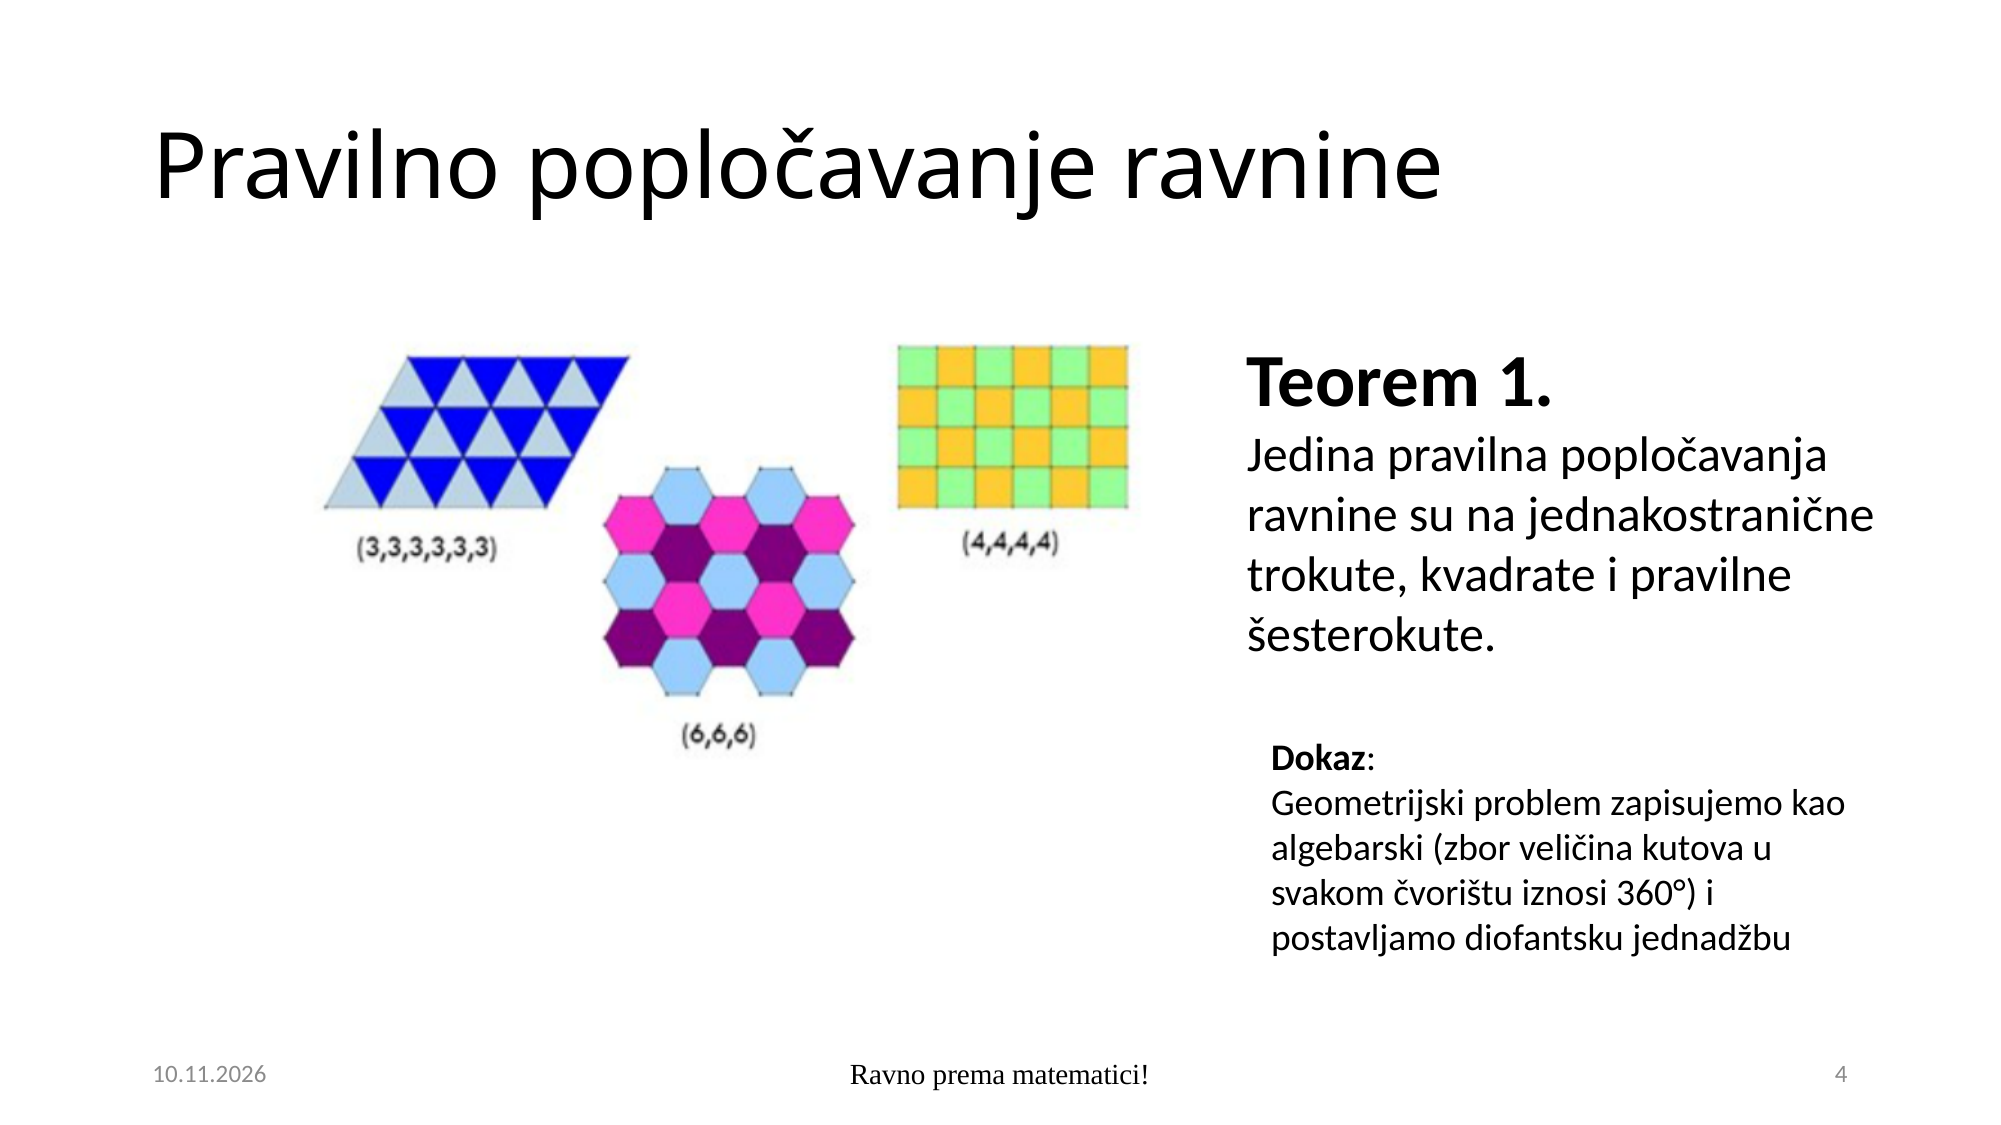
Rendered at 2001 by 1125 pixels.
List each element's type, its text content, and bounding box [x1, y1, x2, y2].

footer Ravno prema matematici! [662, 1042, 1338, 1103]
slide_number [137, 1042, 588, 1103]
title Pravilno popločavanje ravnine [137, 59, 1863, 278]
slide_number 4 [1412, 1042, 1863, 1103]
text_box Teorem 1. Jedina pravilna popločavanja ravnine su na jednakostranične trokute, kvadrate i pravilne šesterokute. [1540, 324, 1969, 670]
text_box Dokaz: Geometrijski problem zapisujemo kao algebarski (zbor veličina kutova u svakom čvorištu iznosi 360°) i postavljamo diofantsku jednadžbu [1256, 725, 1880, 965]
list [91, 277, 1540, 879]
